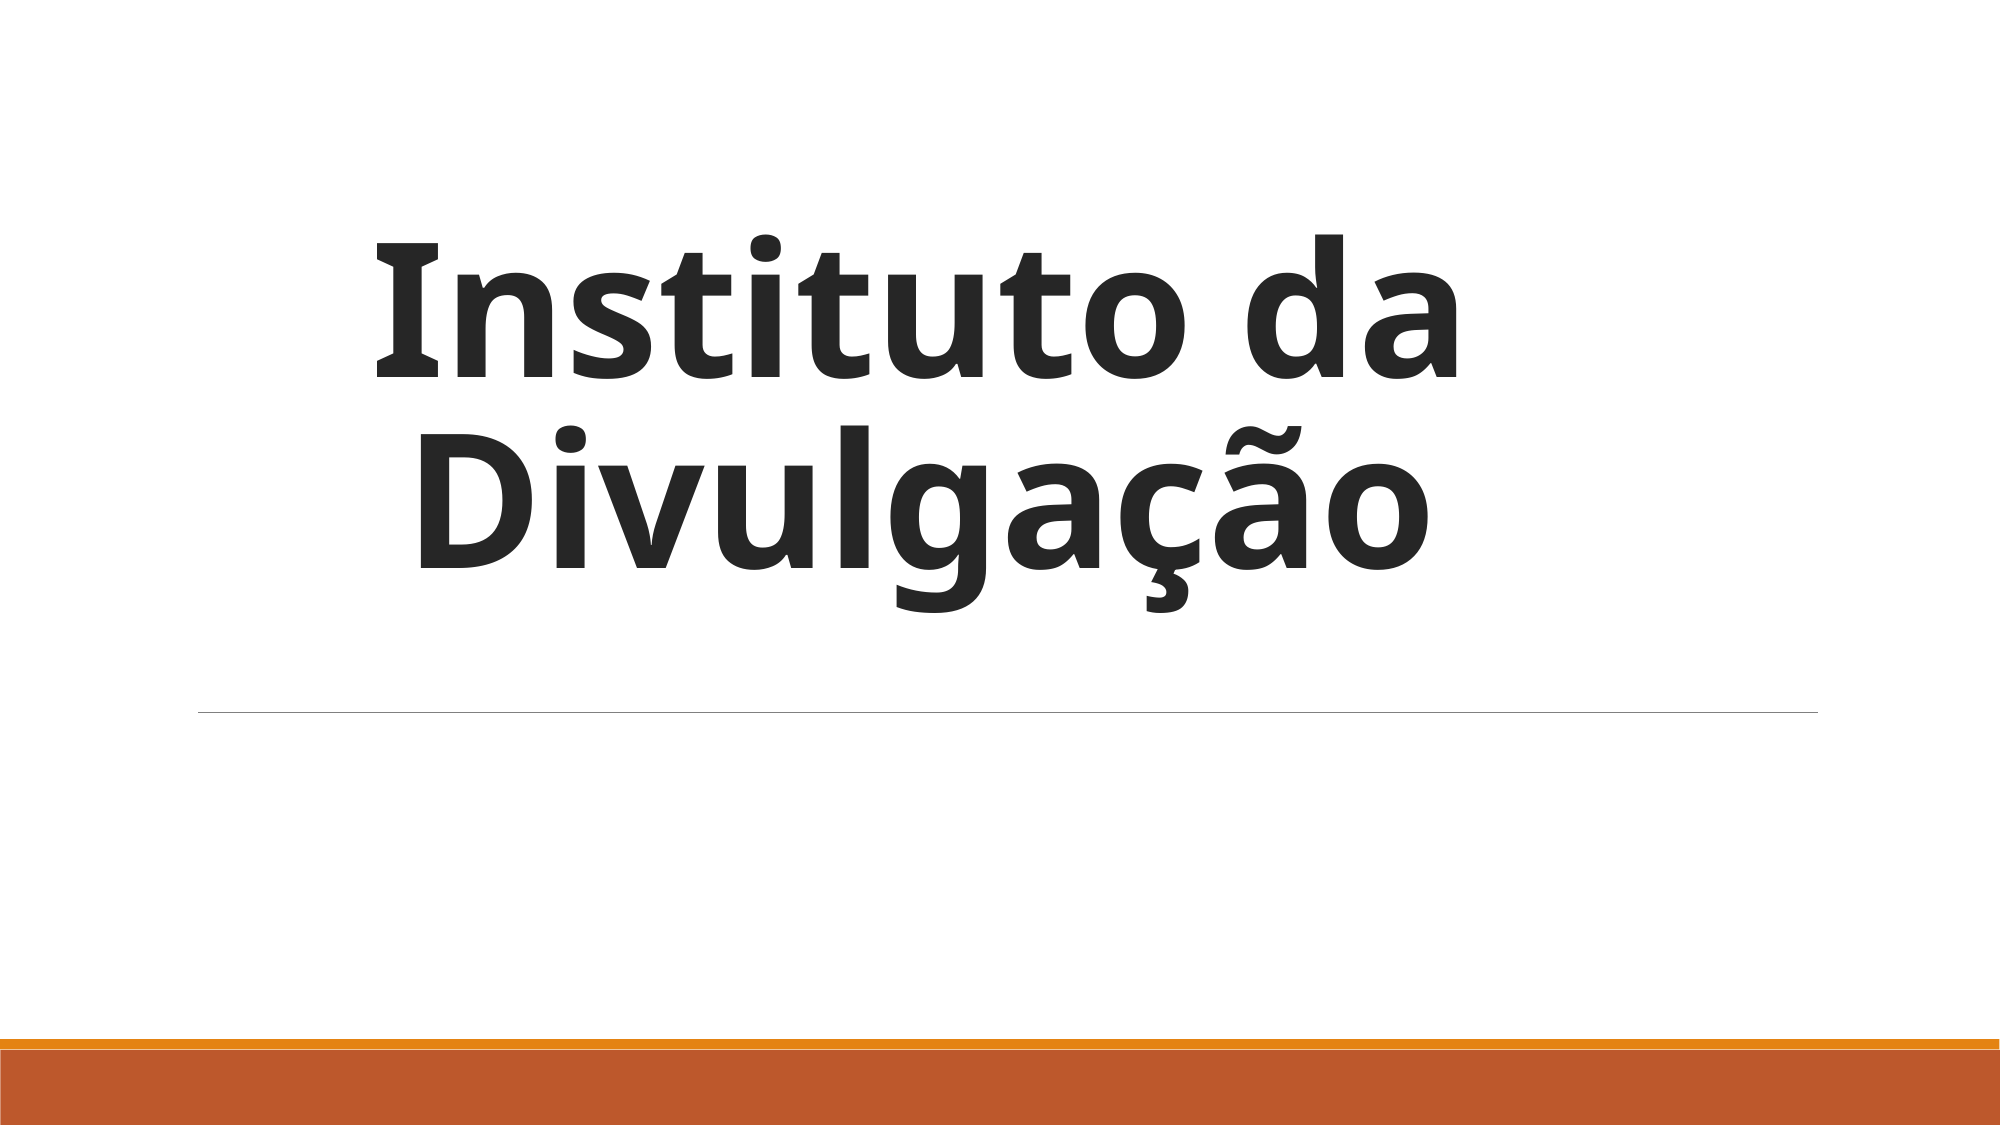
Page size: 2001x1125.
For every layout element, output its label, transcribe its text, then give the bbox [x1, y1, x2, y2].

title Instituto da Divulgação [95, 29, 1746, 615]
